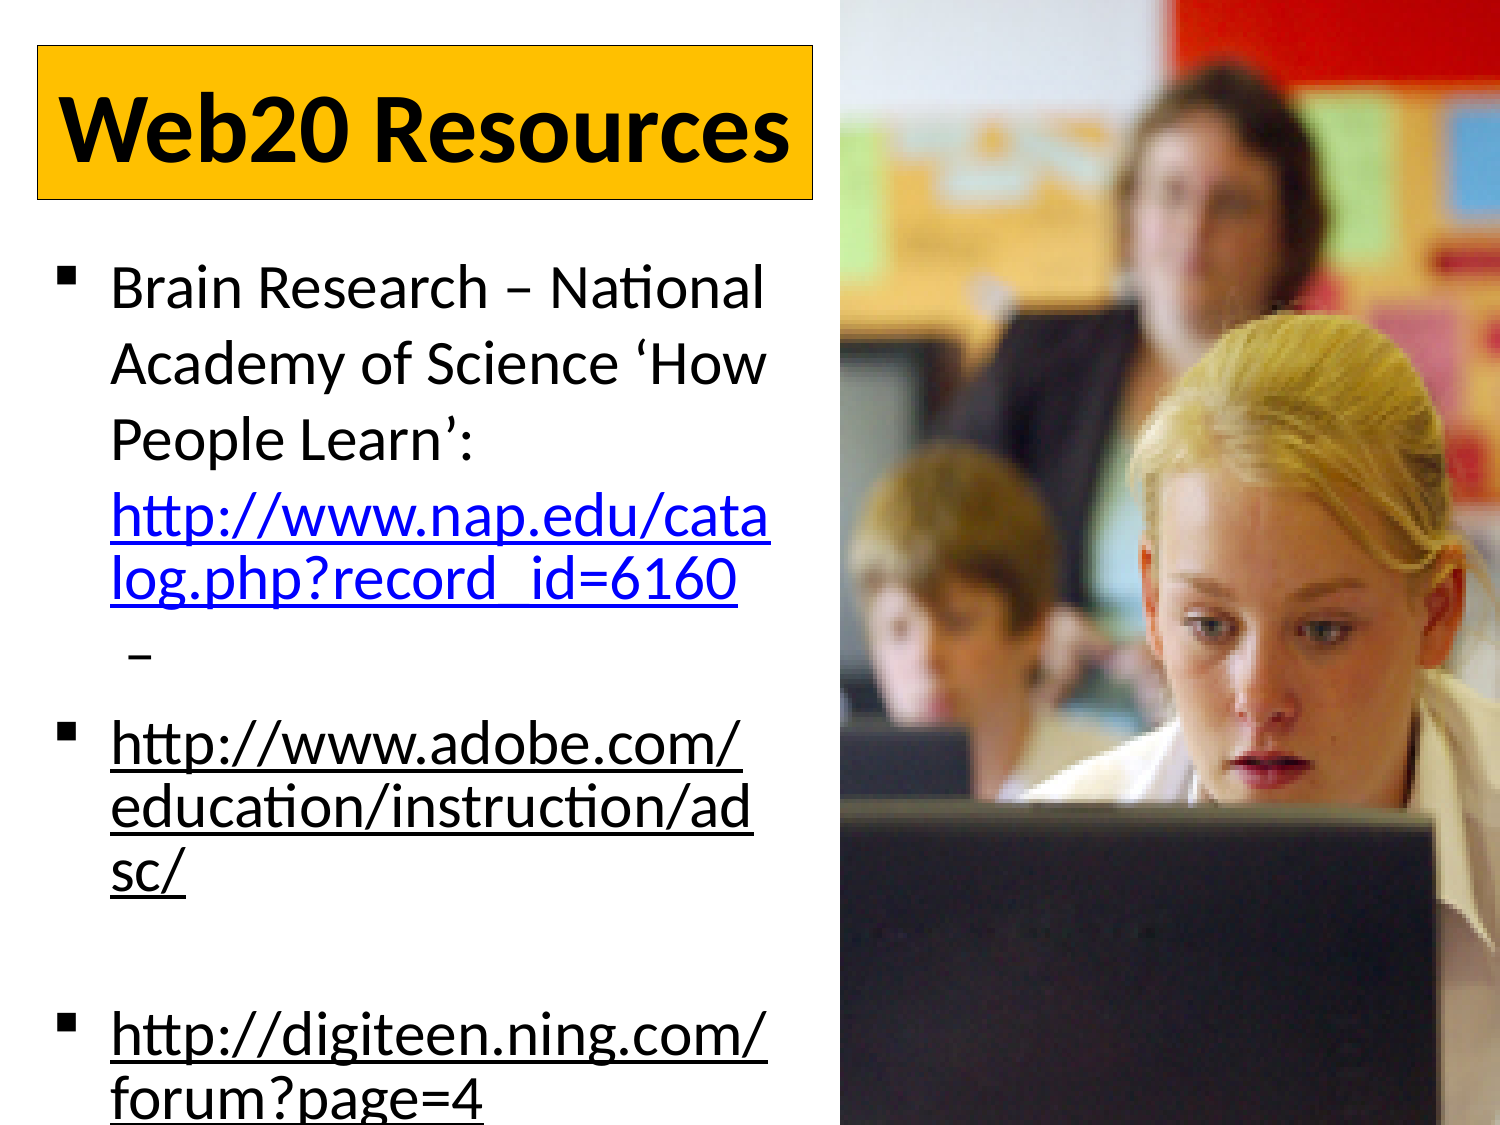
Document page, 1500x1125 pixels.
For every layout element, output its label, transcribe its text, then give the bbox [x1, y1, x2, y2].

list Brain Research – National Academy of Science ‘How People Learn’: http://www.nap.edu/catalog.php?record_id=6160 – http://www.adobe.com/education/instruction/adsc/ http://digiteen.ning.com/forum?page=4 – Digital citizenship site for secondary students [37, 237, 788, 1075]
title Web20 Resources [37, 45, 813, 200]
picture [840, 0, 1500, 1125]
